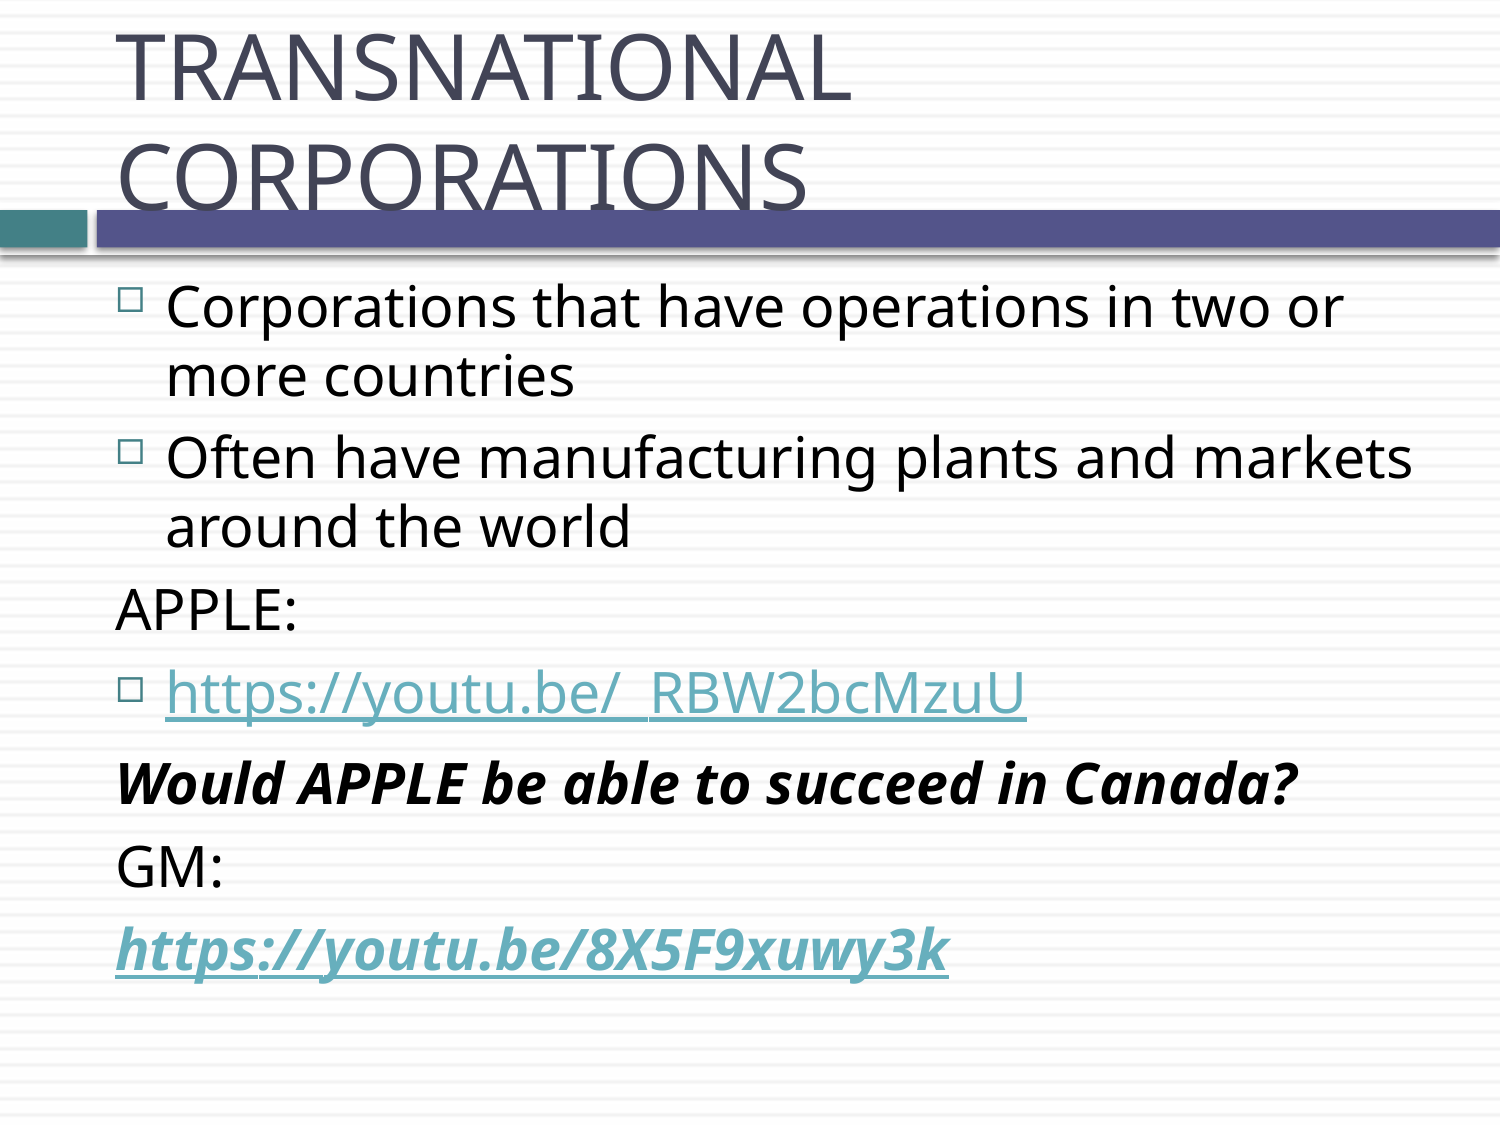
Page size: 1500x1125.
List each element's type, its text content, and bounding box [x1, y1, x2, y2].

title TRANSNATIONAL CORPORATIONS [100, 37, 1438, 200]
list Corporations that have operations in two or more countries Often have manufacturing plants and markets around the world APPLE: https://youtu.be/_RBW2bcMzuU Would APPLE be able to succeed in Canada? GM: https://youtu.be/8X5F9xuwy3k [100, 262, 1438, 1000]
